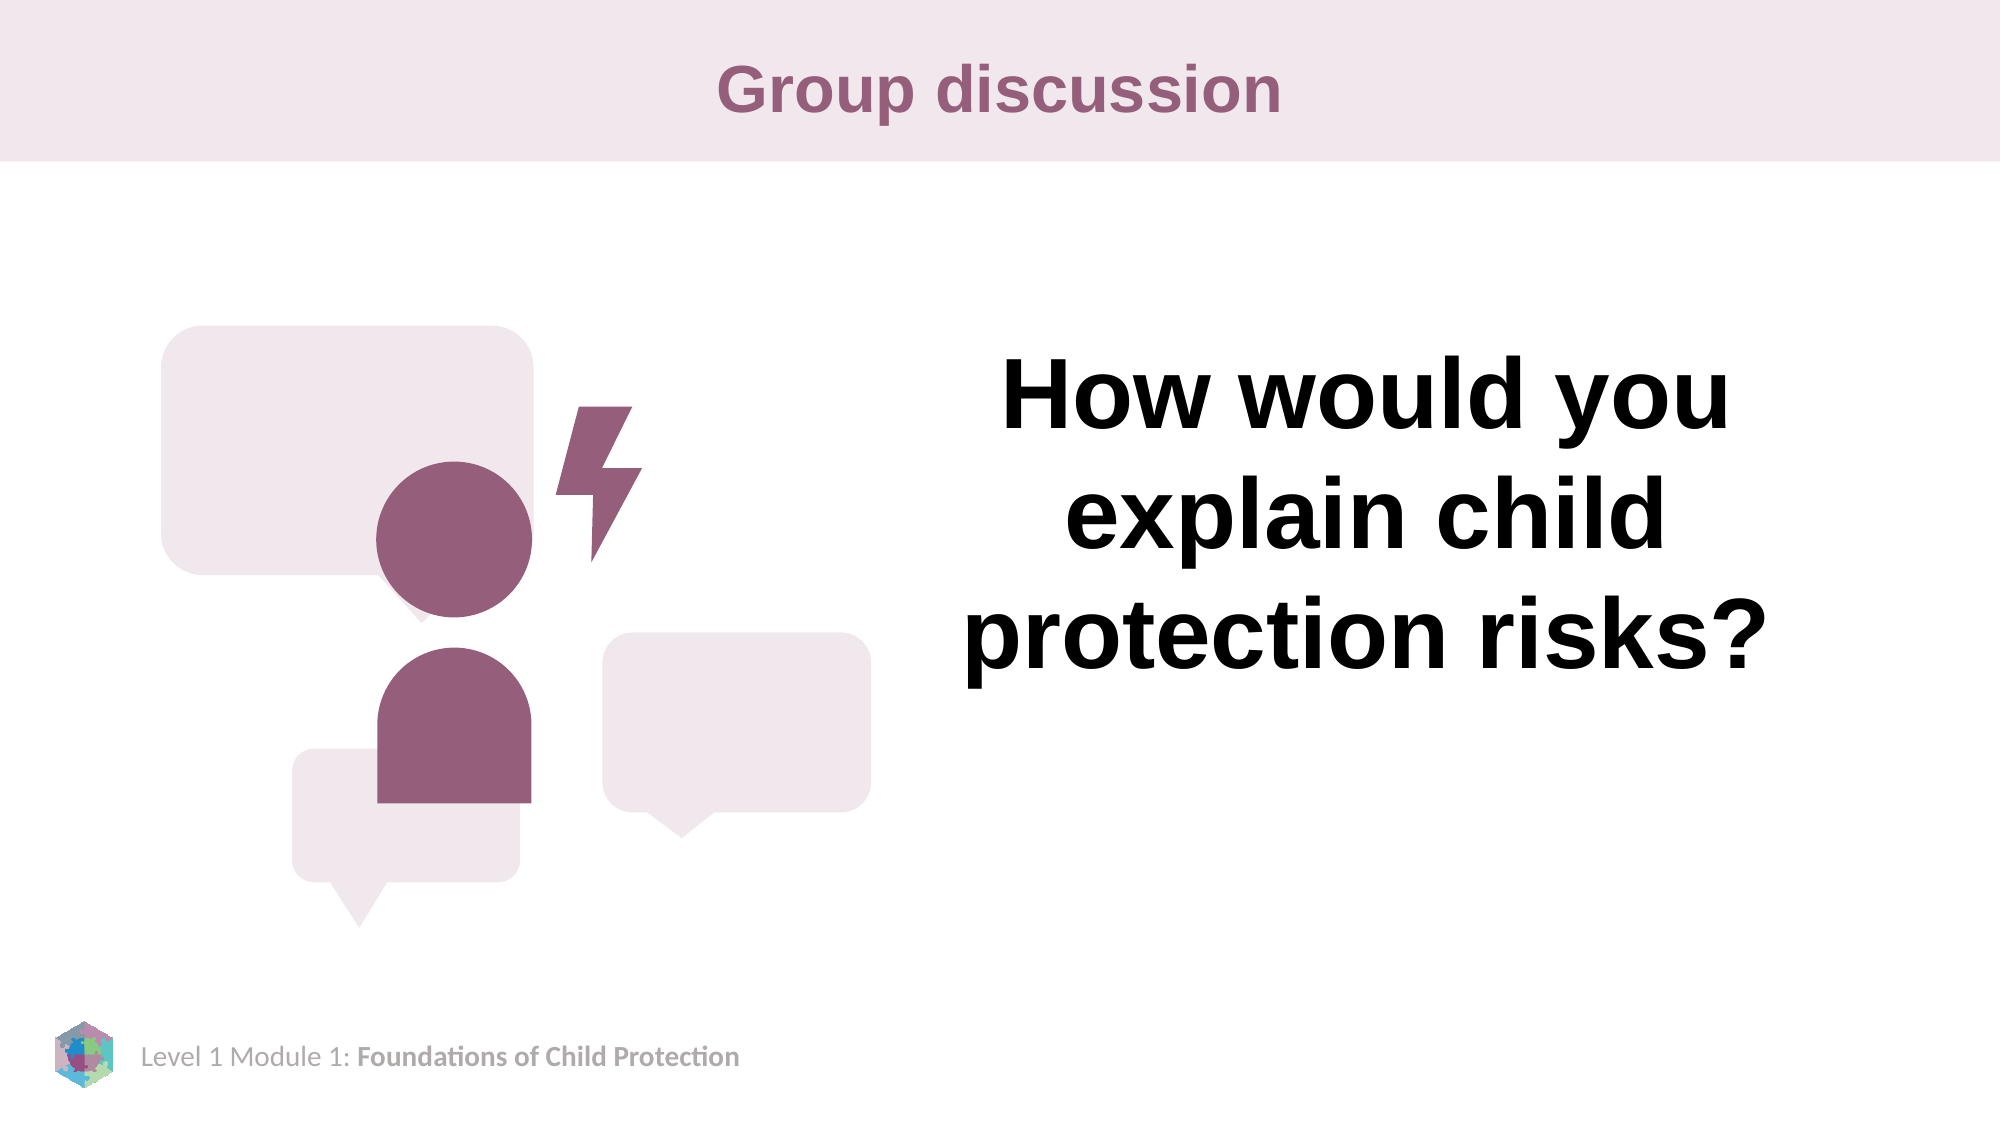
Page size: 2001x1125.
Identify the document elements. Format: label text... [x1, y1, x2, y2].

text_box How would you explain child protection risks? [894, 134, 1840, 884]
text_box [376, 461, 533, 804]
picture [55, 1021, 113, 1088]
title Group discussion [137, 19, 1863, 163]
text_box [161, 325, 872, 883]
